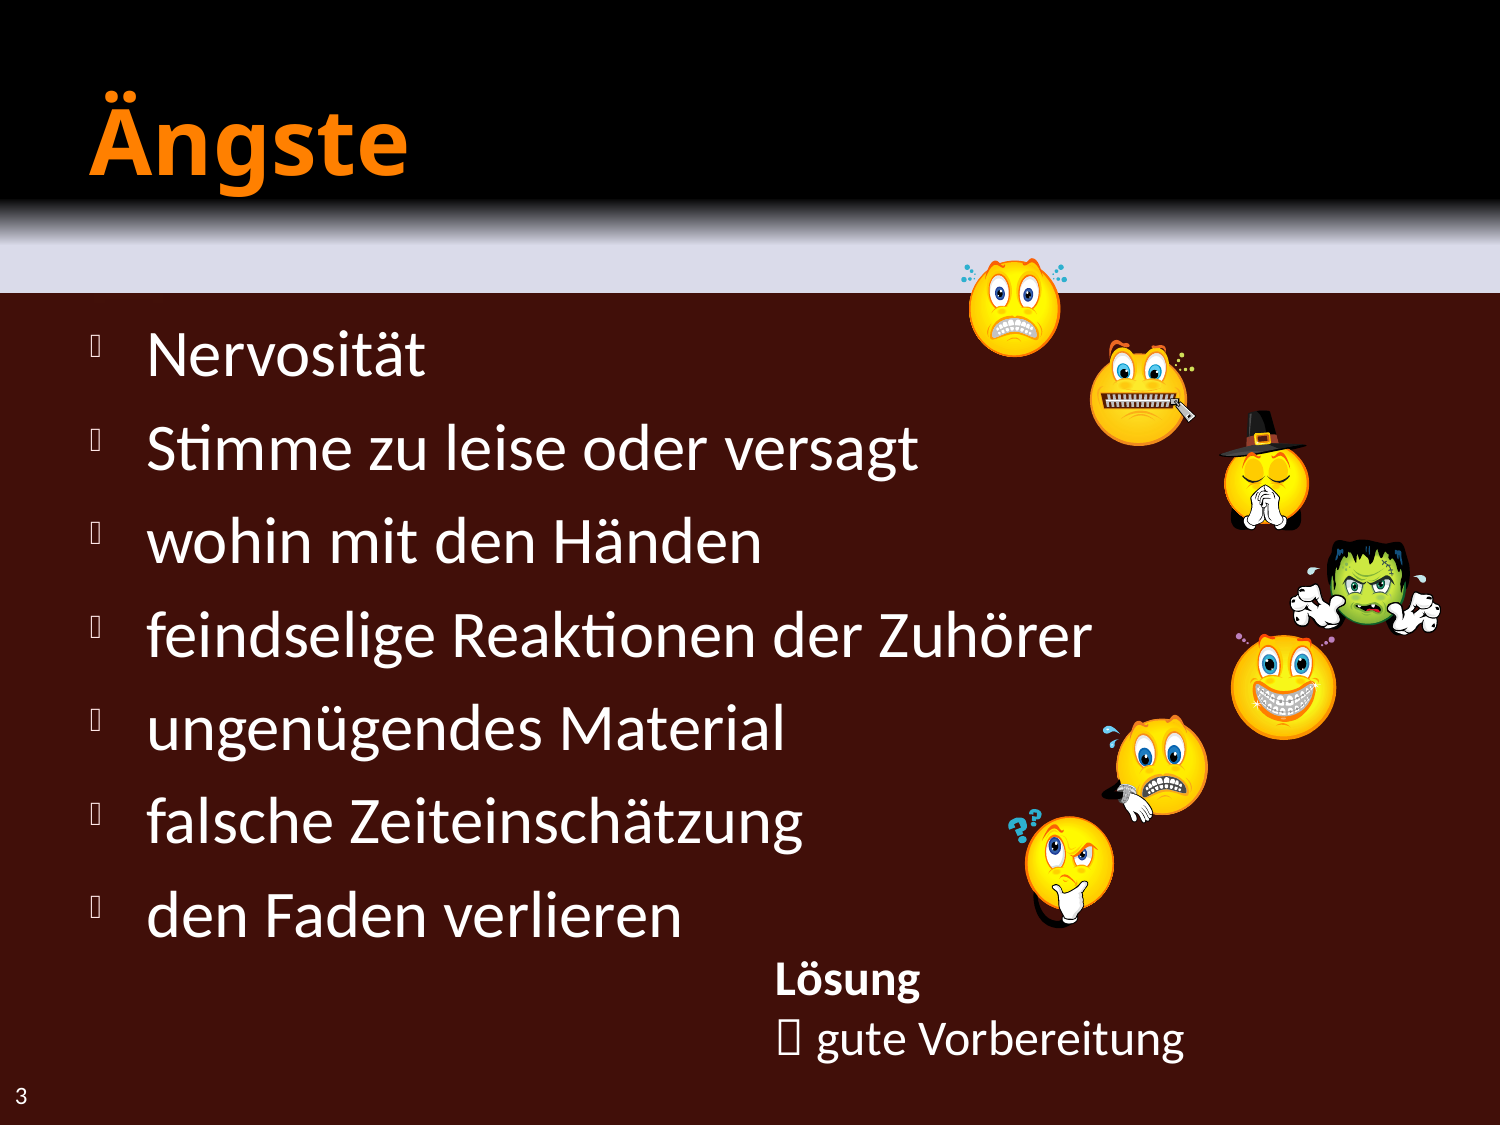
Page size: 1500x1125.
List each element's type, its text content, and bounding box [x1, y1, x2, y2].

title Ängste [75, 45, 1425, 233]
picture [960, 257, 1068, 358]
picture [1007, 714, 1209, 929]
text_box Lösung  gute Vorbereitung [760, 857, 1412, 1125]
picture [1229, 538, 1442, 741]
picture [1218, 409, 1311, 532]
picture [1089, 339, 1197, 447]
list Nervosität Stimme zu leise oder versagt wohin mit den Händen feindselige Reaktionen der Zuhörer ungenügendes Material falsche Zeiteinschätzung den Faden verlieren [75, 302, 1425, 1043]
slide_number 2 [0, 1065, 94, 1125]
